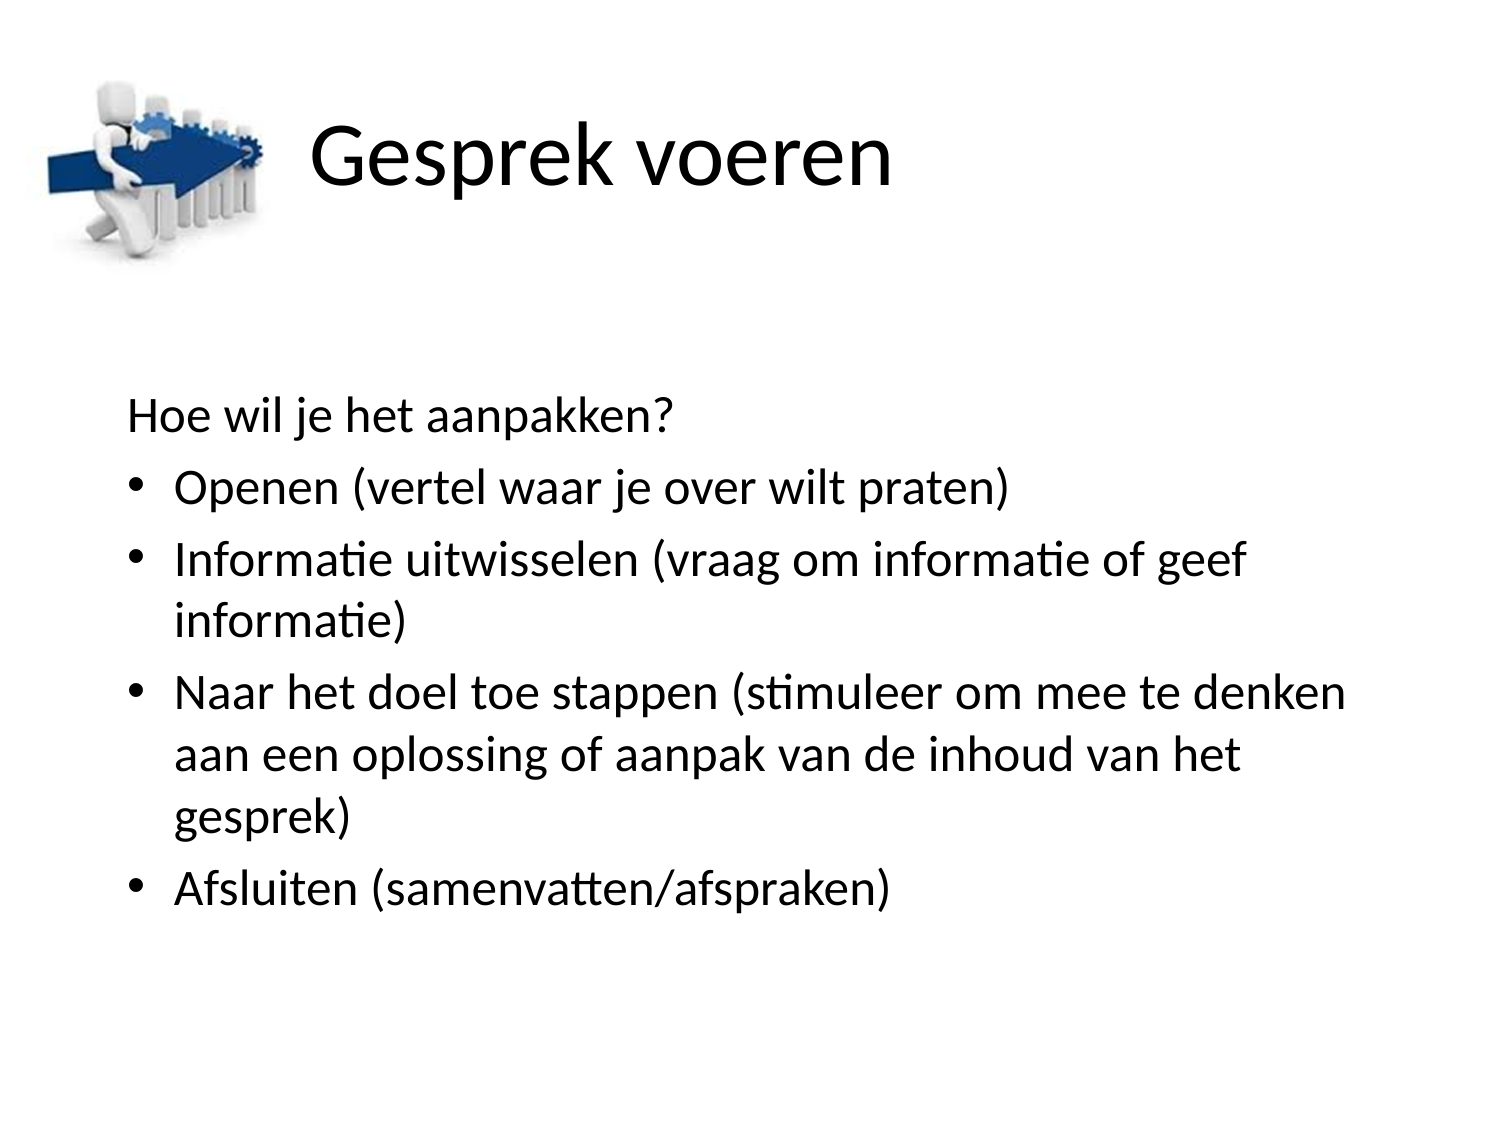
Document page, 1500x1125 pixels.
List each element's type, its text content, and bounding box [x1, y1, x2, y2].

title Gesprek voeren [289, 54, 916, 244]
list Hoe wil je het aanpakken? Openen (vertel waar je over wilt praten) Informatie uitwisselen (vraag om informatie of geef informatie) Naar het doel toe stappen (stimuleer om mee te denken aan een oplossing of aanpak van de inhoud van het gesprek) Afsluiten (samenvatten/afspraken) [112, 373, 1425, 929]
picture [0, 67, 310, 282]
